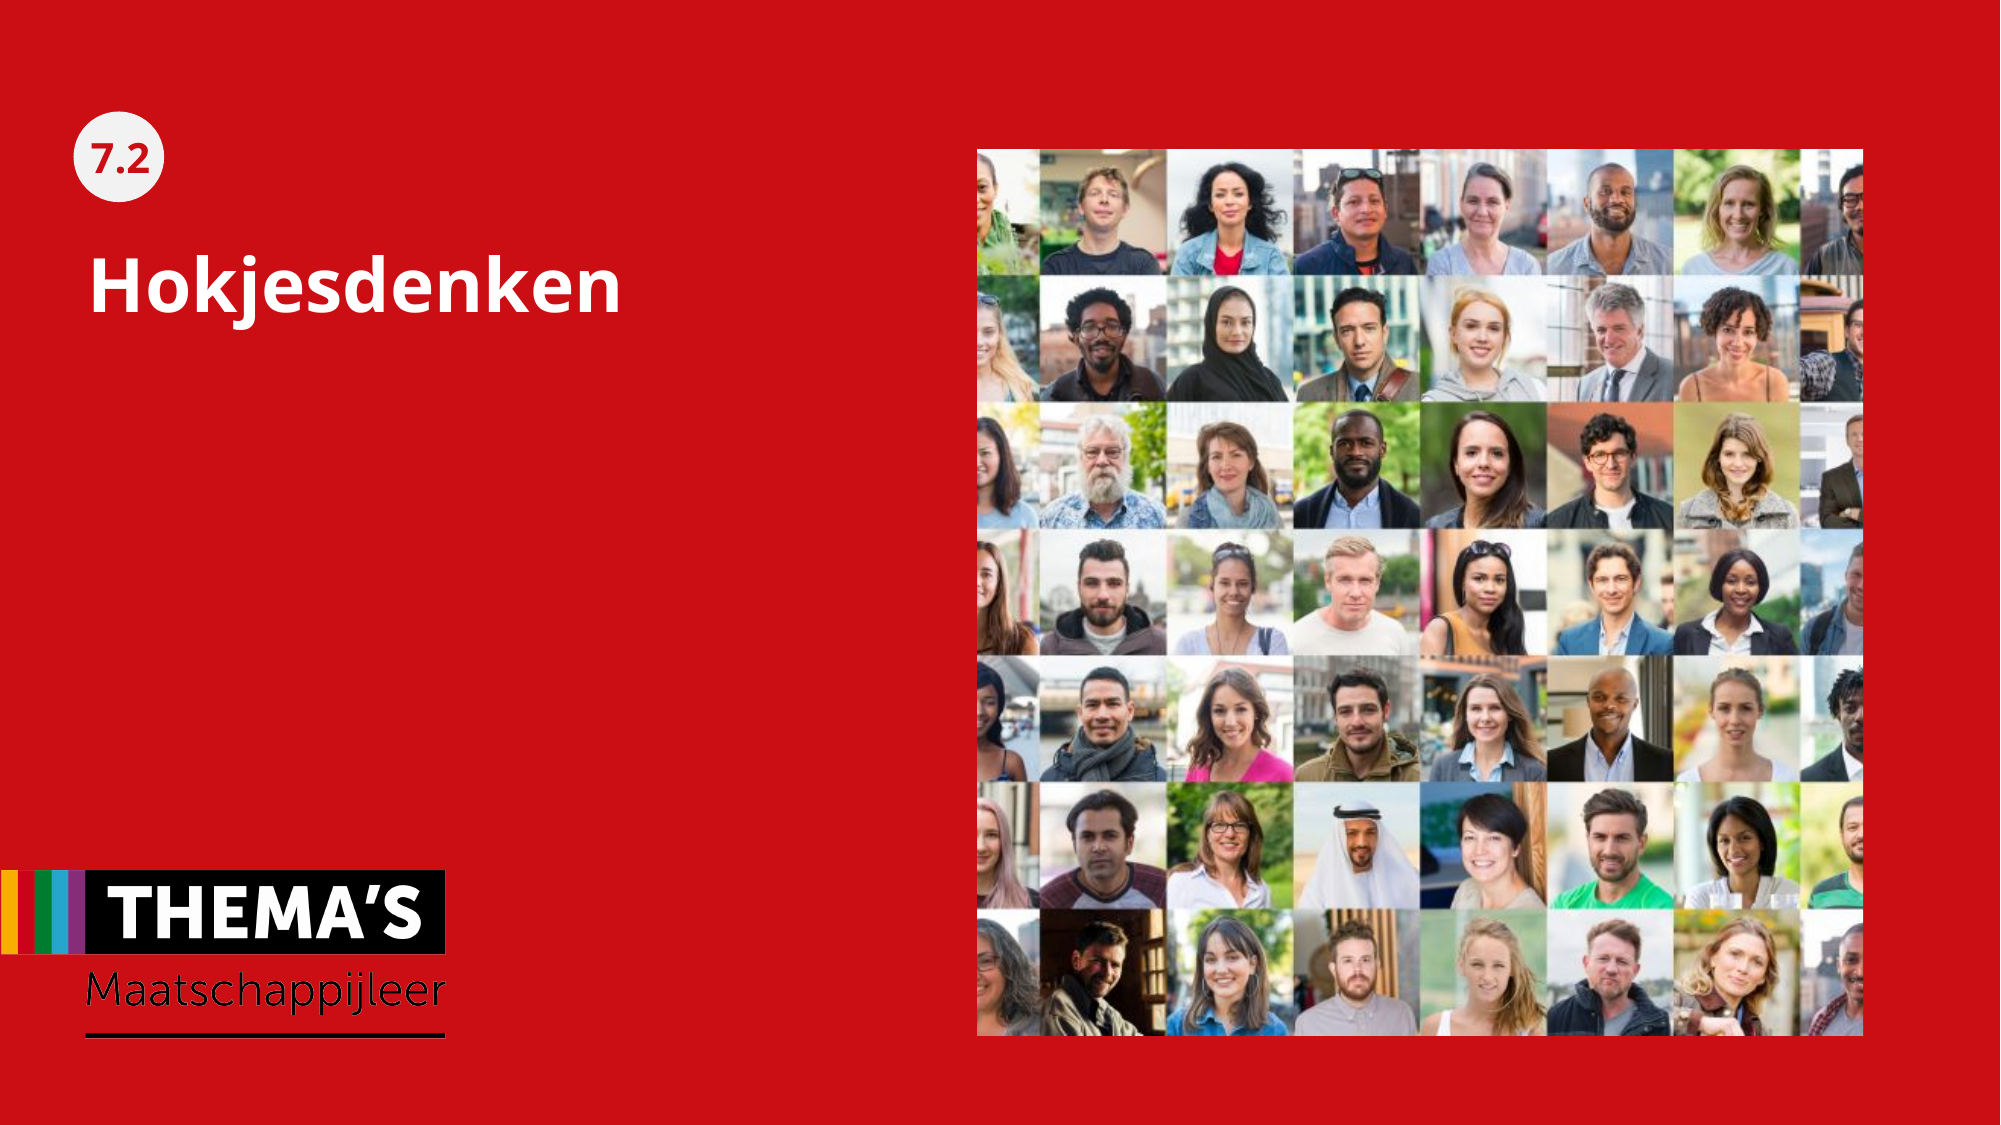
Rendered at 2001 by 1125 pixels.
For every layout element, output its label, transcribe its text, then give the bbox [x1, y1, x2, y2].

list Hokjesdenken [72, 240, 928, 769]
picture [0, 786, 474, 1125]
picture [977, 149, 1864, 1036]
title 7.2 [71, 102, 170, 190]
